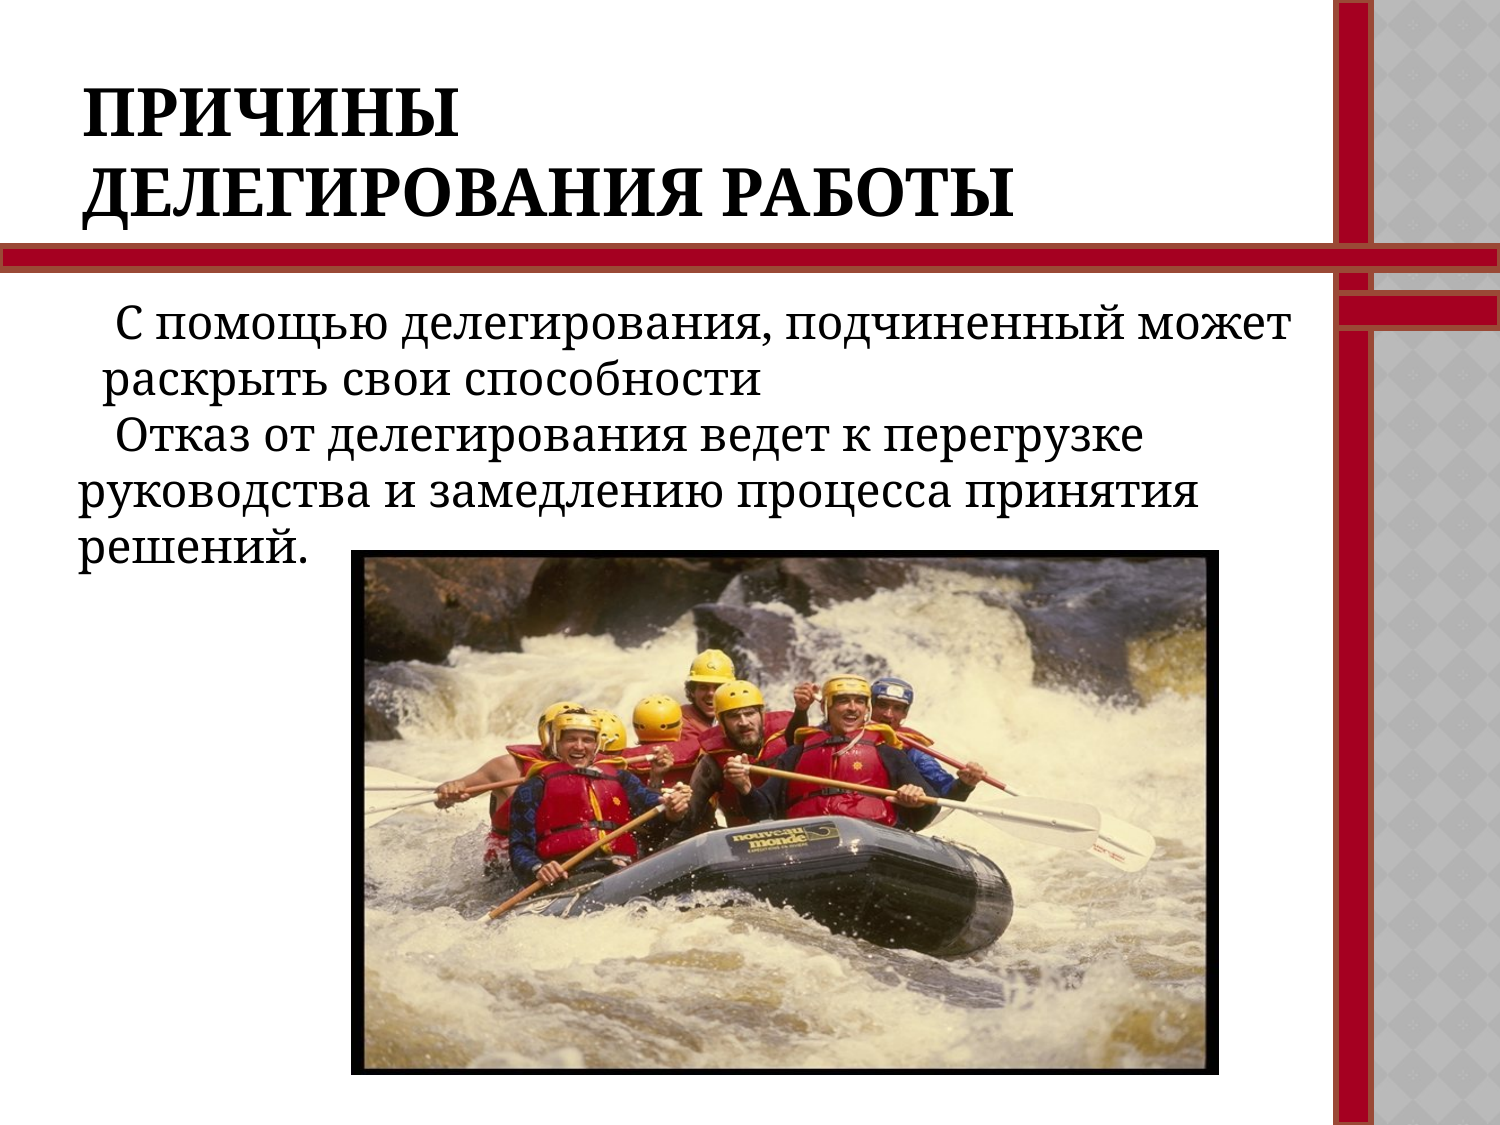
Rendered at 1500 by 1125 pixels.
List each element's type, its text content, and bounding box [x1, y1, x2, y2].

list С помощью делегирования, подчиненный может раскрыть свои способности Отказ от делегирования ведет к перегрузке руководства и замедлению процесса принятия решений. [70, 292, 1308, 575]
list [351, 550, 1220, 1075]
title Причины делегирования работы [75, 37, 1043, 230]
